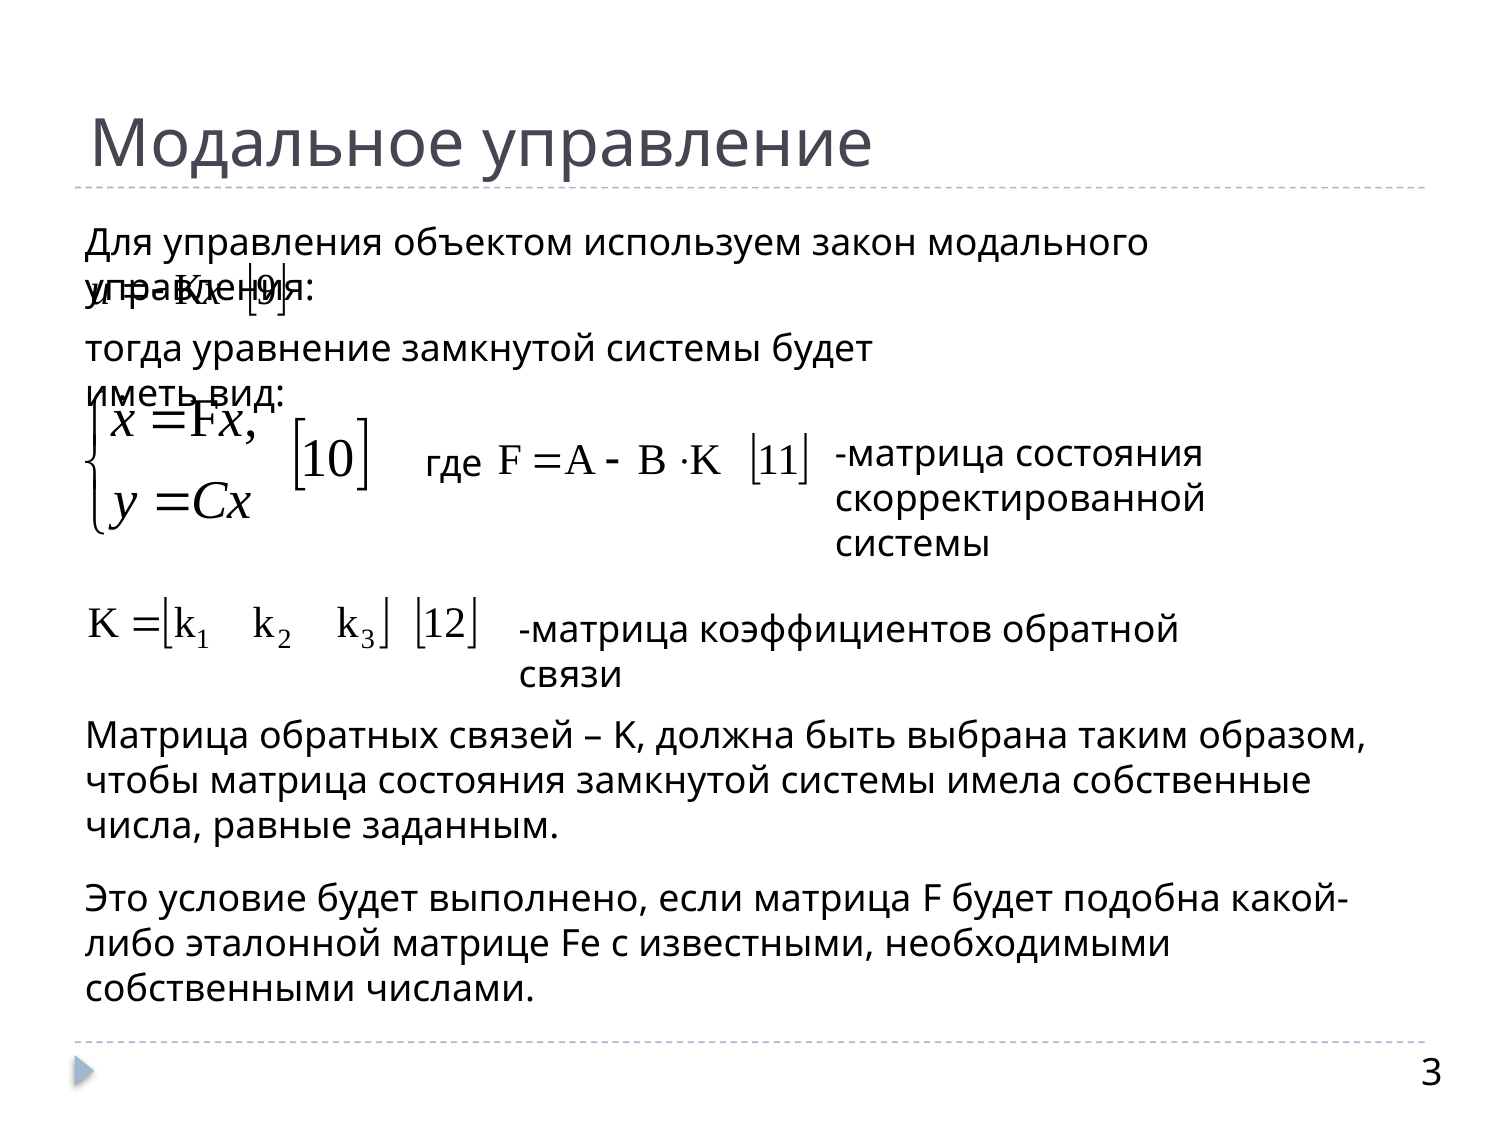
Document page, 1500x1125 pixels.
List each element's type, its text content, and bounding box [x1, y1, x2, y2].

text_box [81, 596, 484, 657]
text_box -матрица коэффициентов обратной связи [503, 597, 1219, 703]
text_box Для управления объектом используем закон модального управления: [70, 210, 1254, 316]
title Модальное управление [75, 24, 1425, 188]
text_box тогда уравнение замкнутой системы будет иметь вид: [70, 316, 973, 422]
text_box 3 [1406, 1040, 1477, 1101]
text_box Матрица обратных связей – K, должна быть выбрана таким образом, чтобы матрица состояния замкнутой системы имела собственные числа, равные заданным. [70, 703, 1383, 854]
text_box Это условие будет выполнено, если матрица F будет подобна какой-либо эталонной матрице Fe с известными, необходимыми собственными числами. [70, 866, 1383, 1017]
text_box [86, 263, 294, 324]
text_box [491, 433, 815, 494]
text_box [73, 382, 376, 544]
text_box где [410, 431, 516, 492]
text_box -матрица состояния скорректированной системы [820, 421, 1325, 572]
